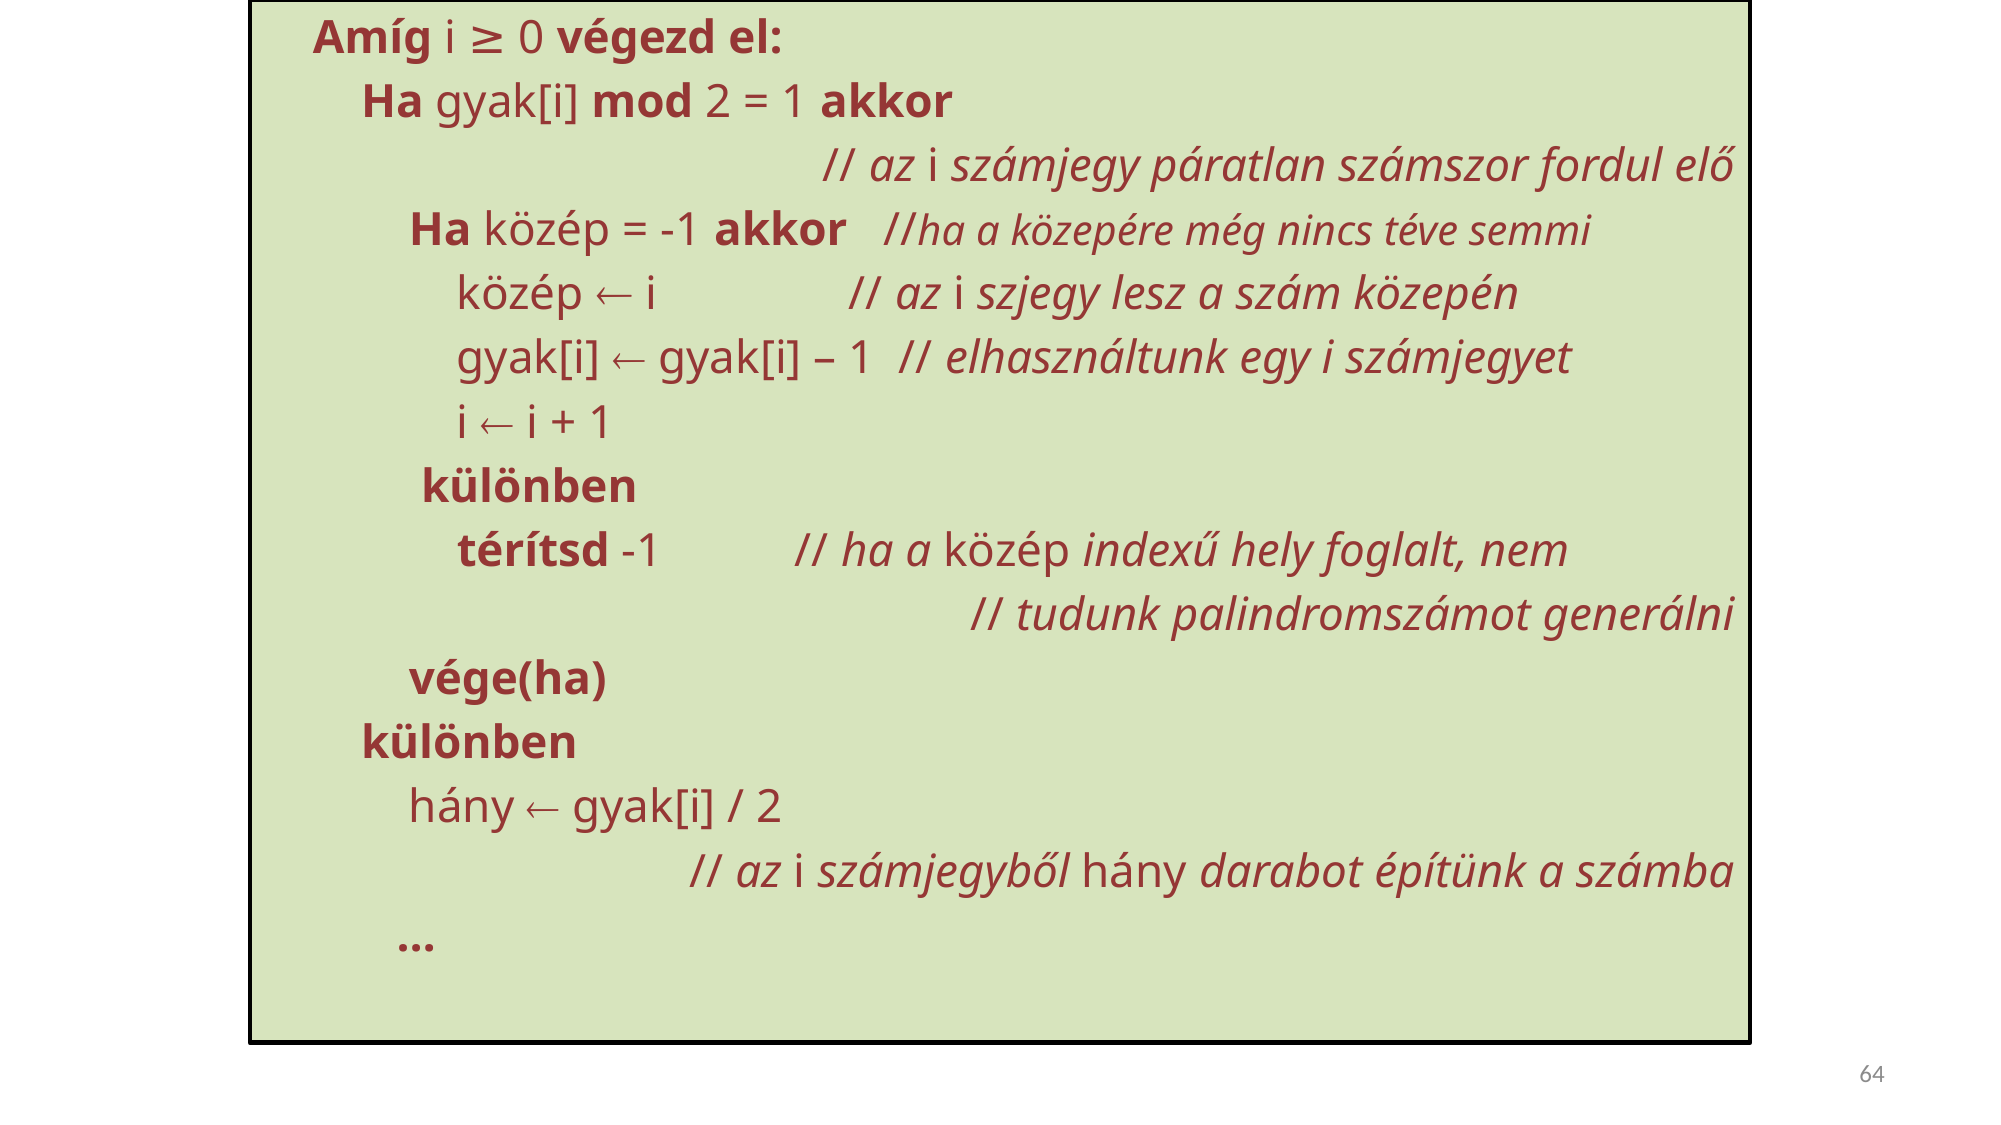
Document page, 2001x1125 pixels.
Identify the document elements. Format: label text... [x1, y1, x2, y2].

list Amíg i ≥ 0 végezd el: Ha gyak[i] mod 2 = 1 akkor // az i számjegy páratlan számszor fordul elő Ha közép = -1 akkor //ha a közepére még nincs téve semmi közép  i // az i szjegy lesz a szám közepén gyak[i]  gyak[i] – 1 // elhasználtunk egy i számjegyet i  i + 1 különben térítsd -1 // ha a közép indexű hely foglalt, nem // tudunk palindromszámot generálni vége(ha) különben hány  gyak[i] / 2 // az i számjegyből hány darabot építünk a számba … [249, 0, 1750, 1043]
slide_number 64 [1433, 1042, 1900, 1103]
